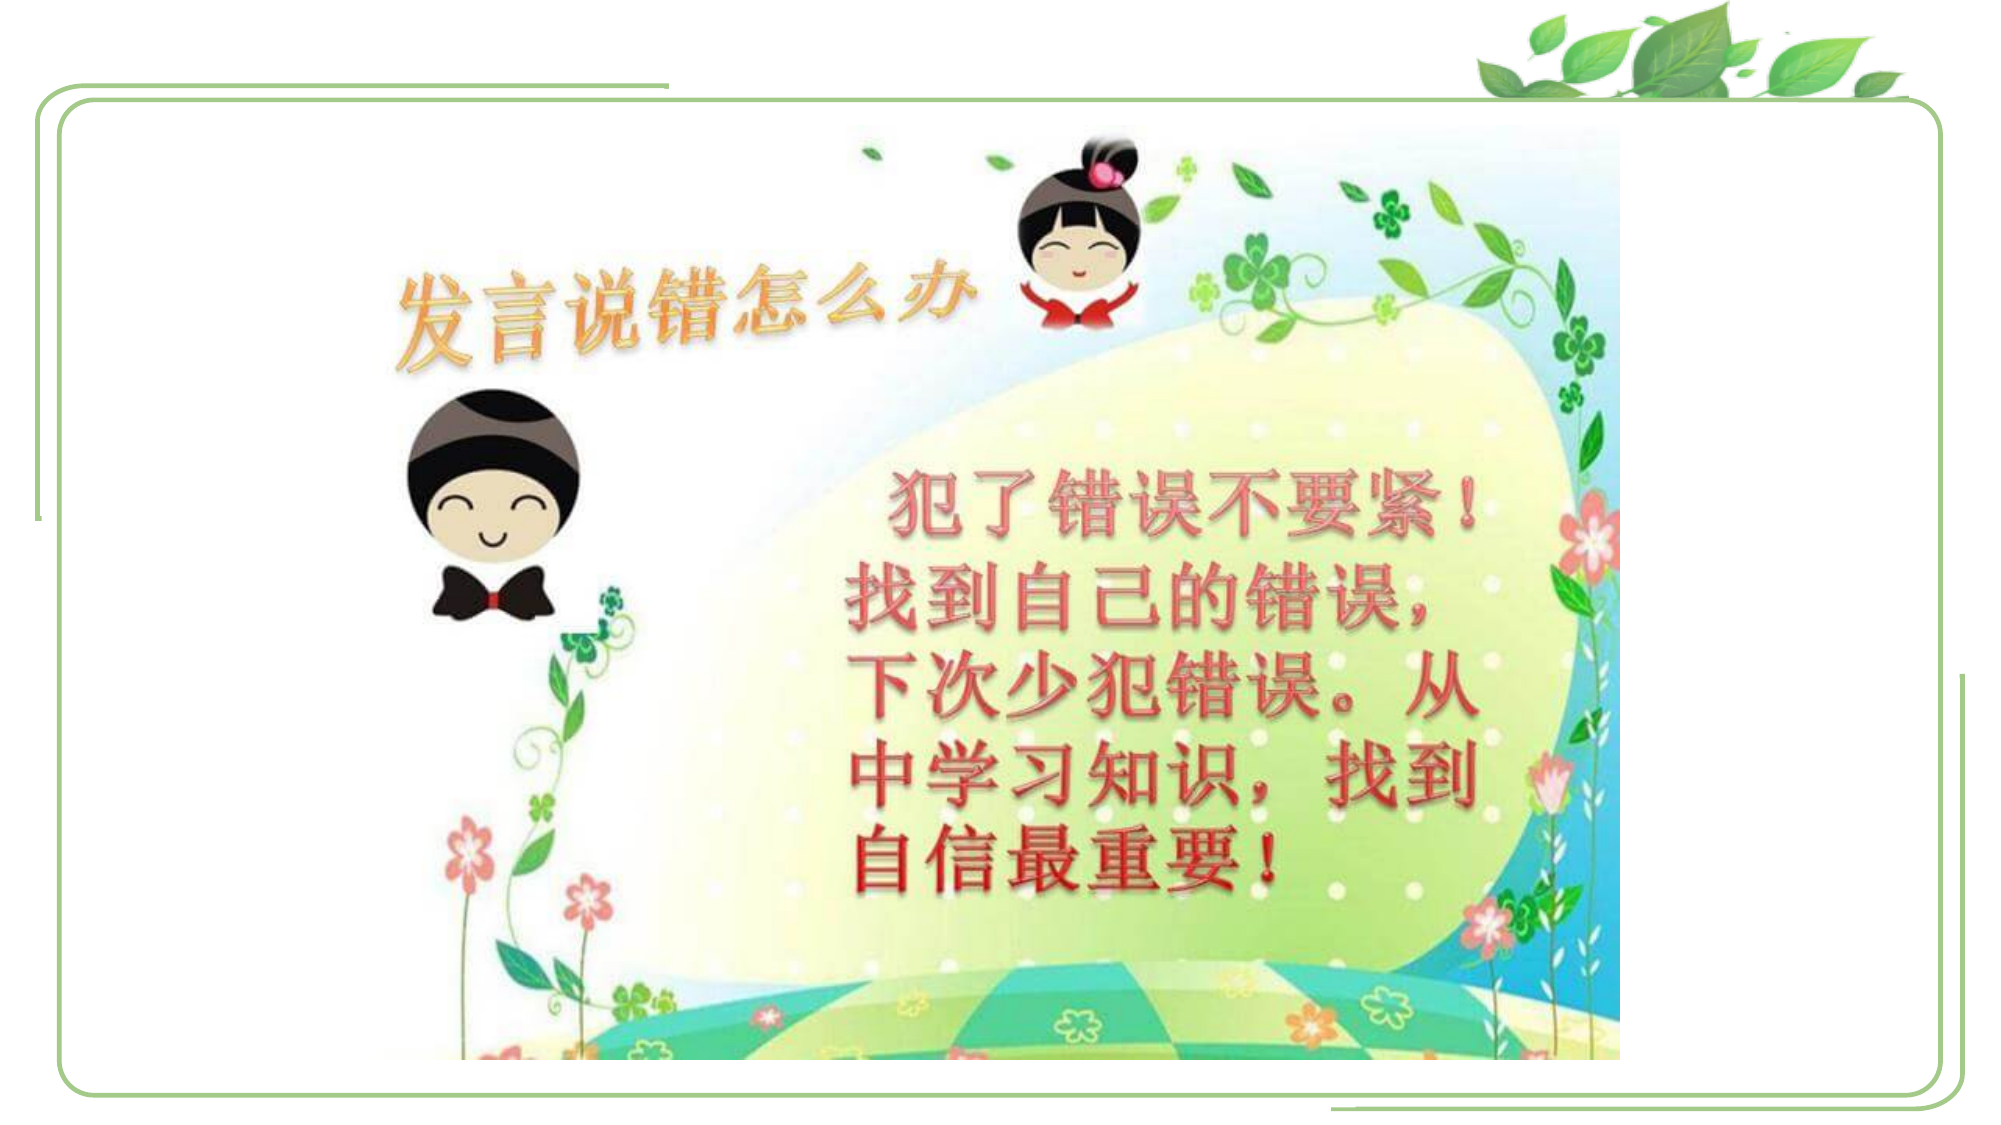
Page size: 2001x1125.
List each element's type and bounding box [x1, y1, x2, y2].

list [373, 125, 1620, 1060]
